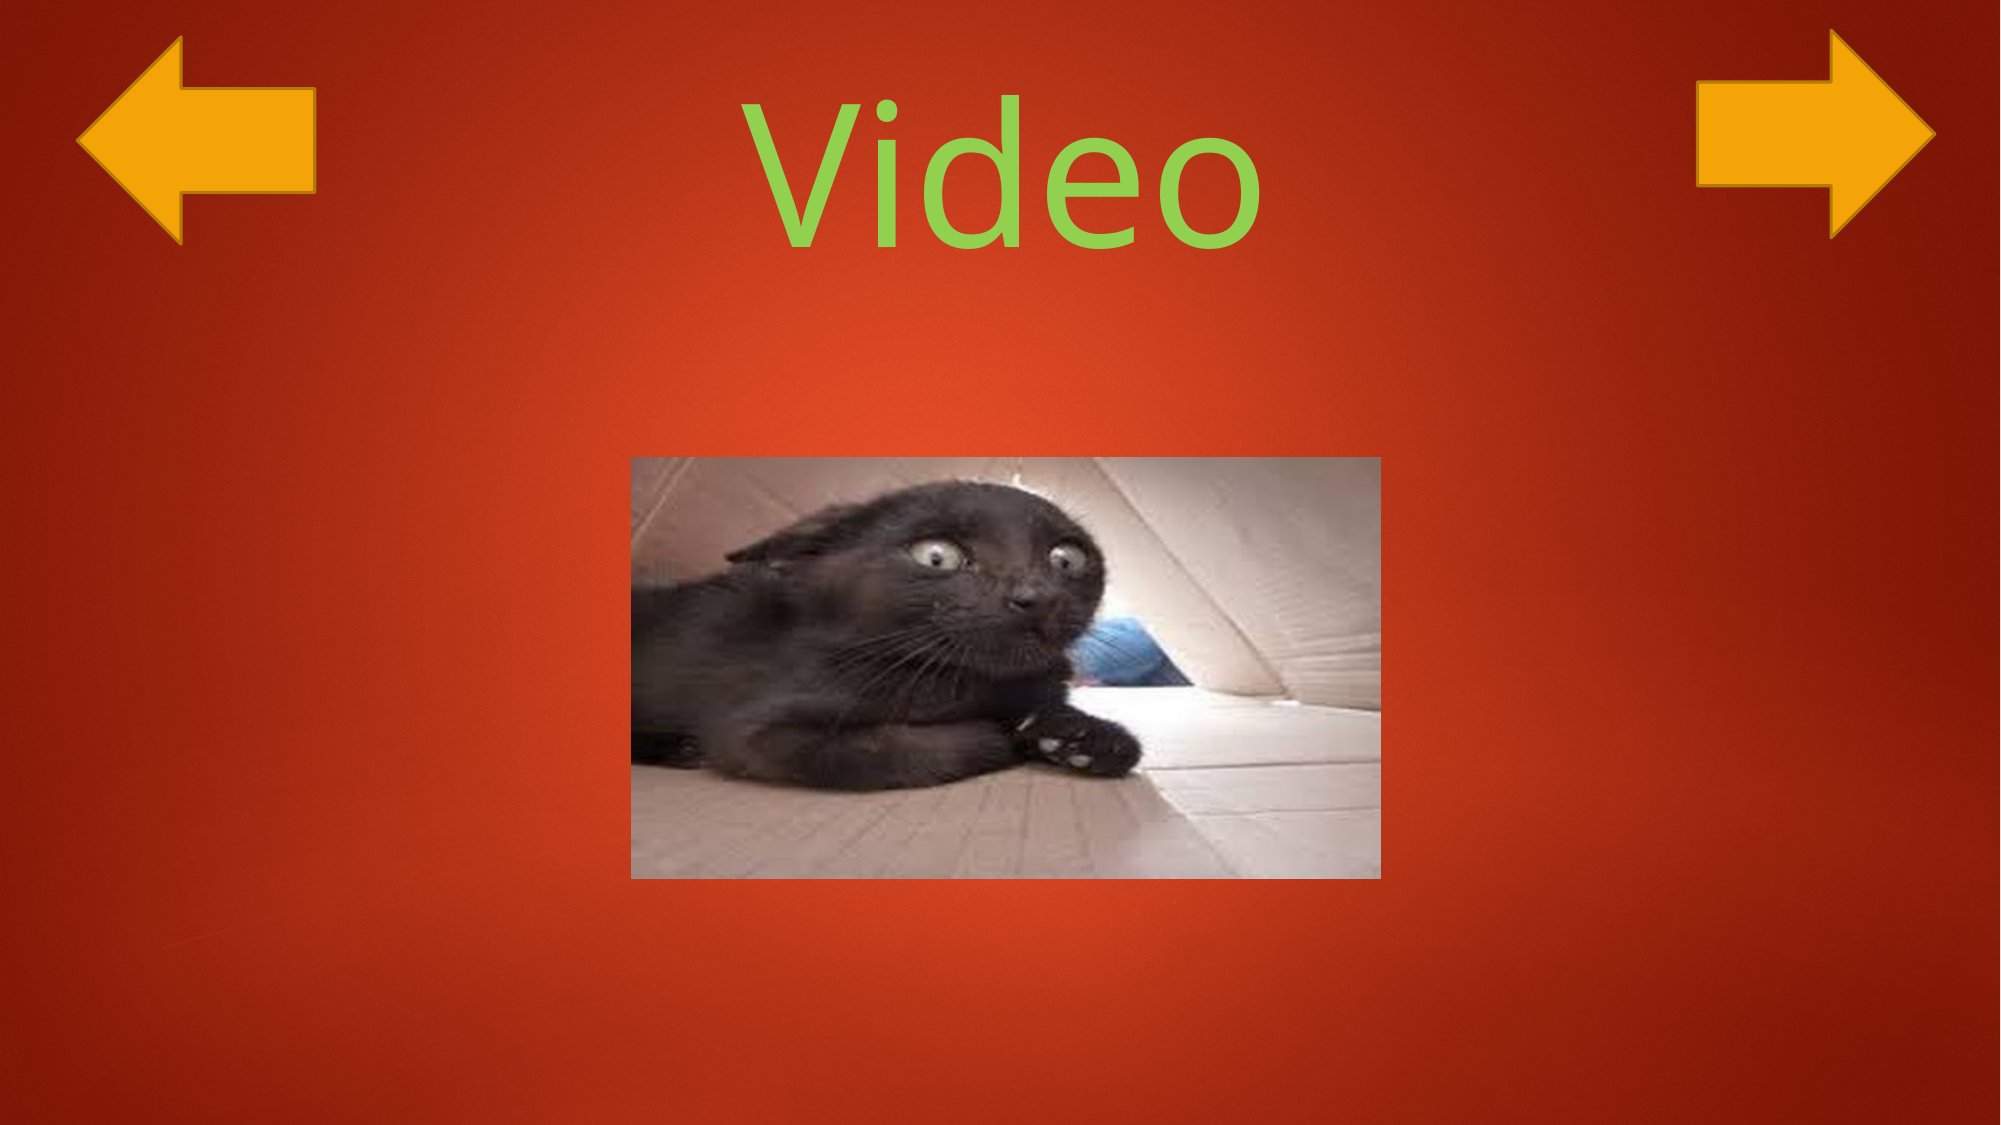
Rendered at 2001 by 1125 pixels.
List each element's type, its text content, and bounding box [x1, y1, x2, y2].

text_box [76, 35, 317, 246]
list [630, 456, 1382, 880]
text_box [1695, 28, 1937, 240]
title Video [234, 39, 1778, 270]
